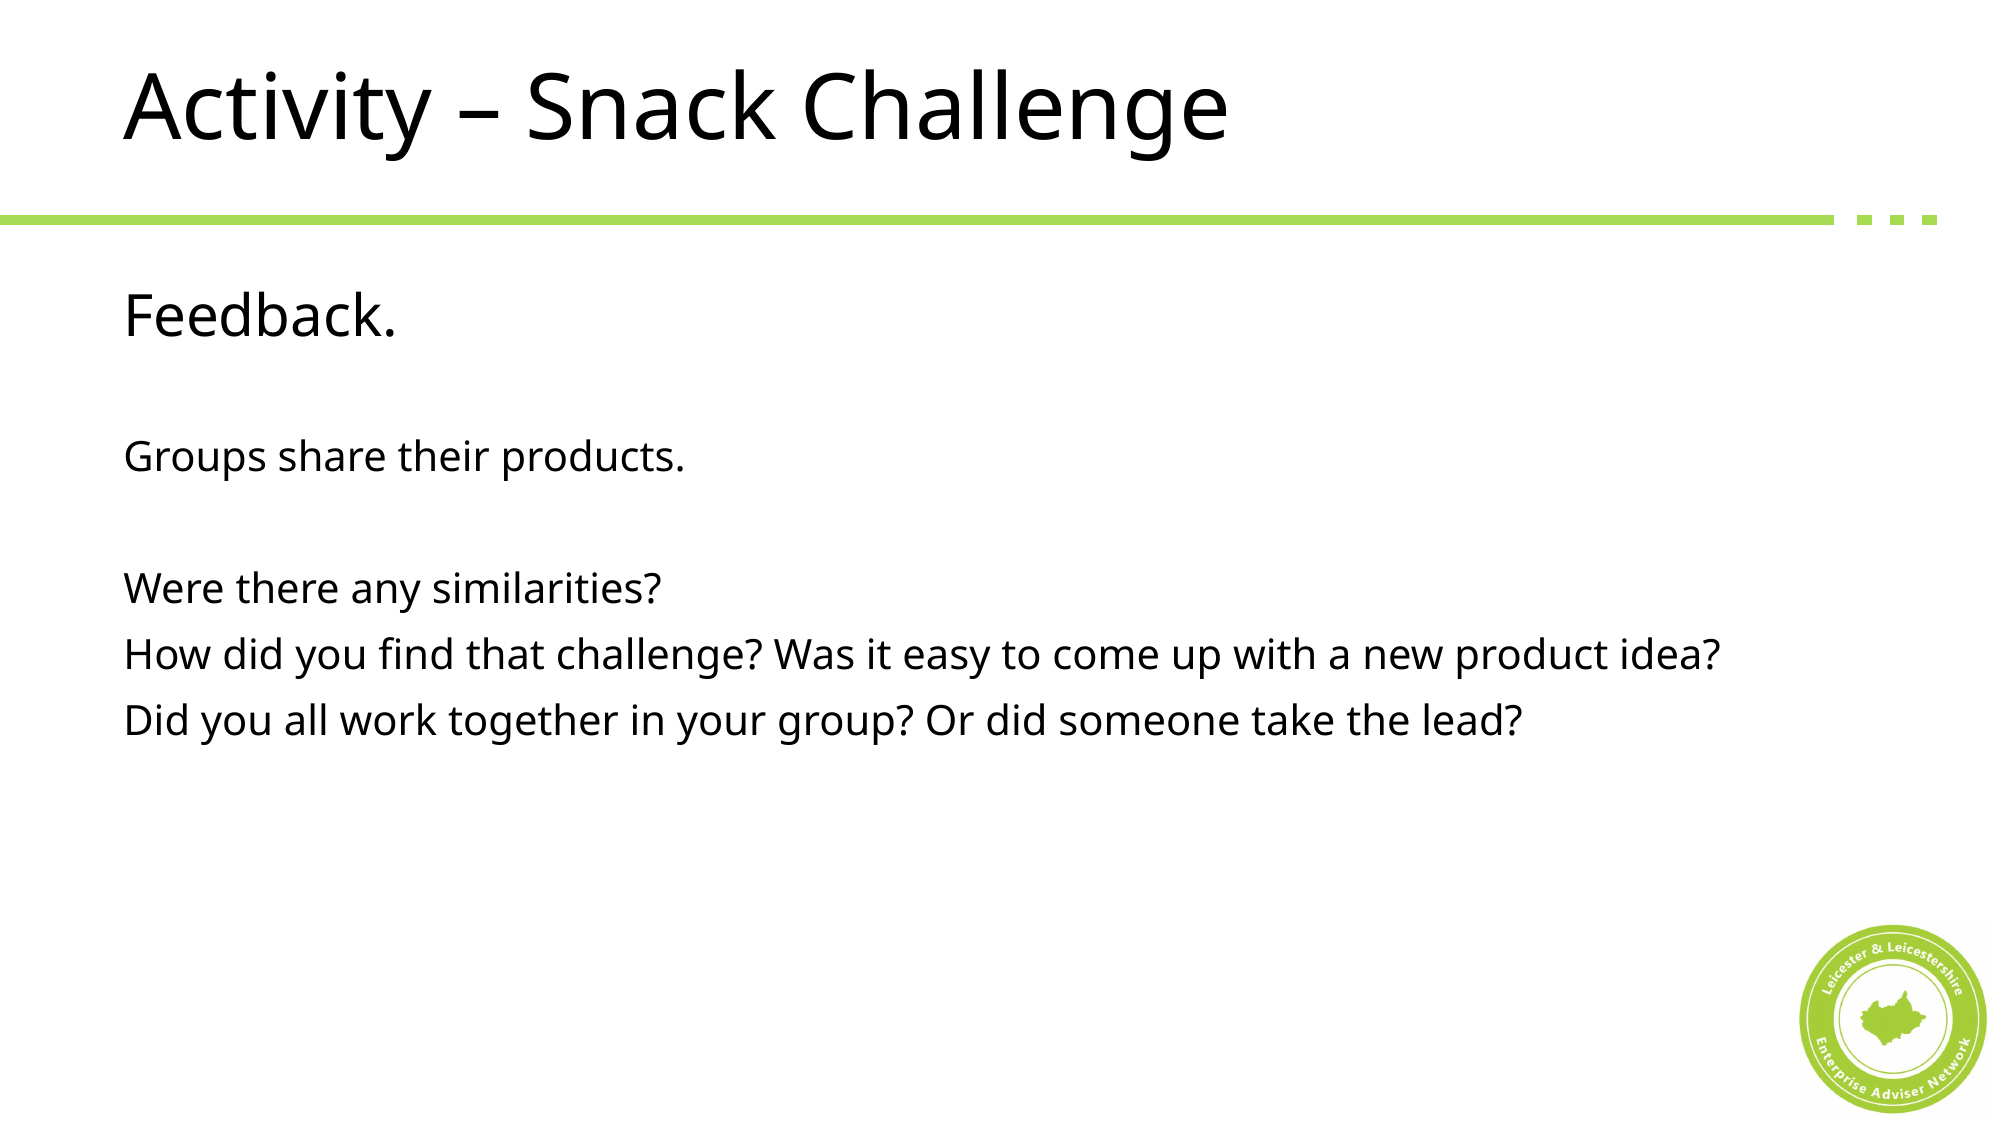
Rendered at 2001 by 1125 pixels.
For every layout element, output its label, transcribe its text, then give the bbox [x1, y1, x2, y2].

text_box [1890, 215, 1904, 225]
list Feedback. Groups share their products. Were there any similarities? How did you find that challenge? Was it easy to come up with a new product idea? Did you all work together in your group? Or did someone take the lead? [108, 278, 1834, 370]
text_box [1922, 215, 1937, 225]
title Activity – Snack Challenge [108, 41, 1800, 177]
picture [1799, 920, 1990, 1117]
text_box [0, 215, 1834, 225]
text_box [1857, 215, 1872, 225]
